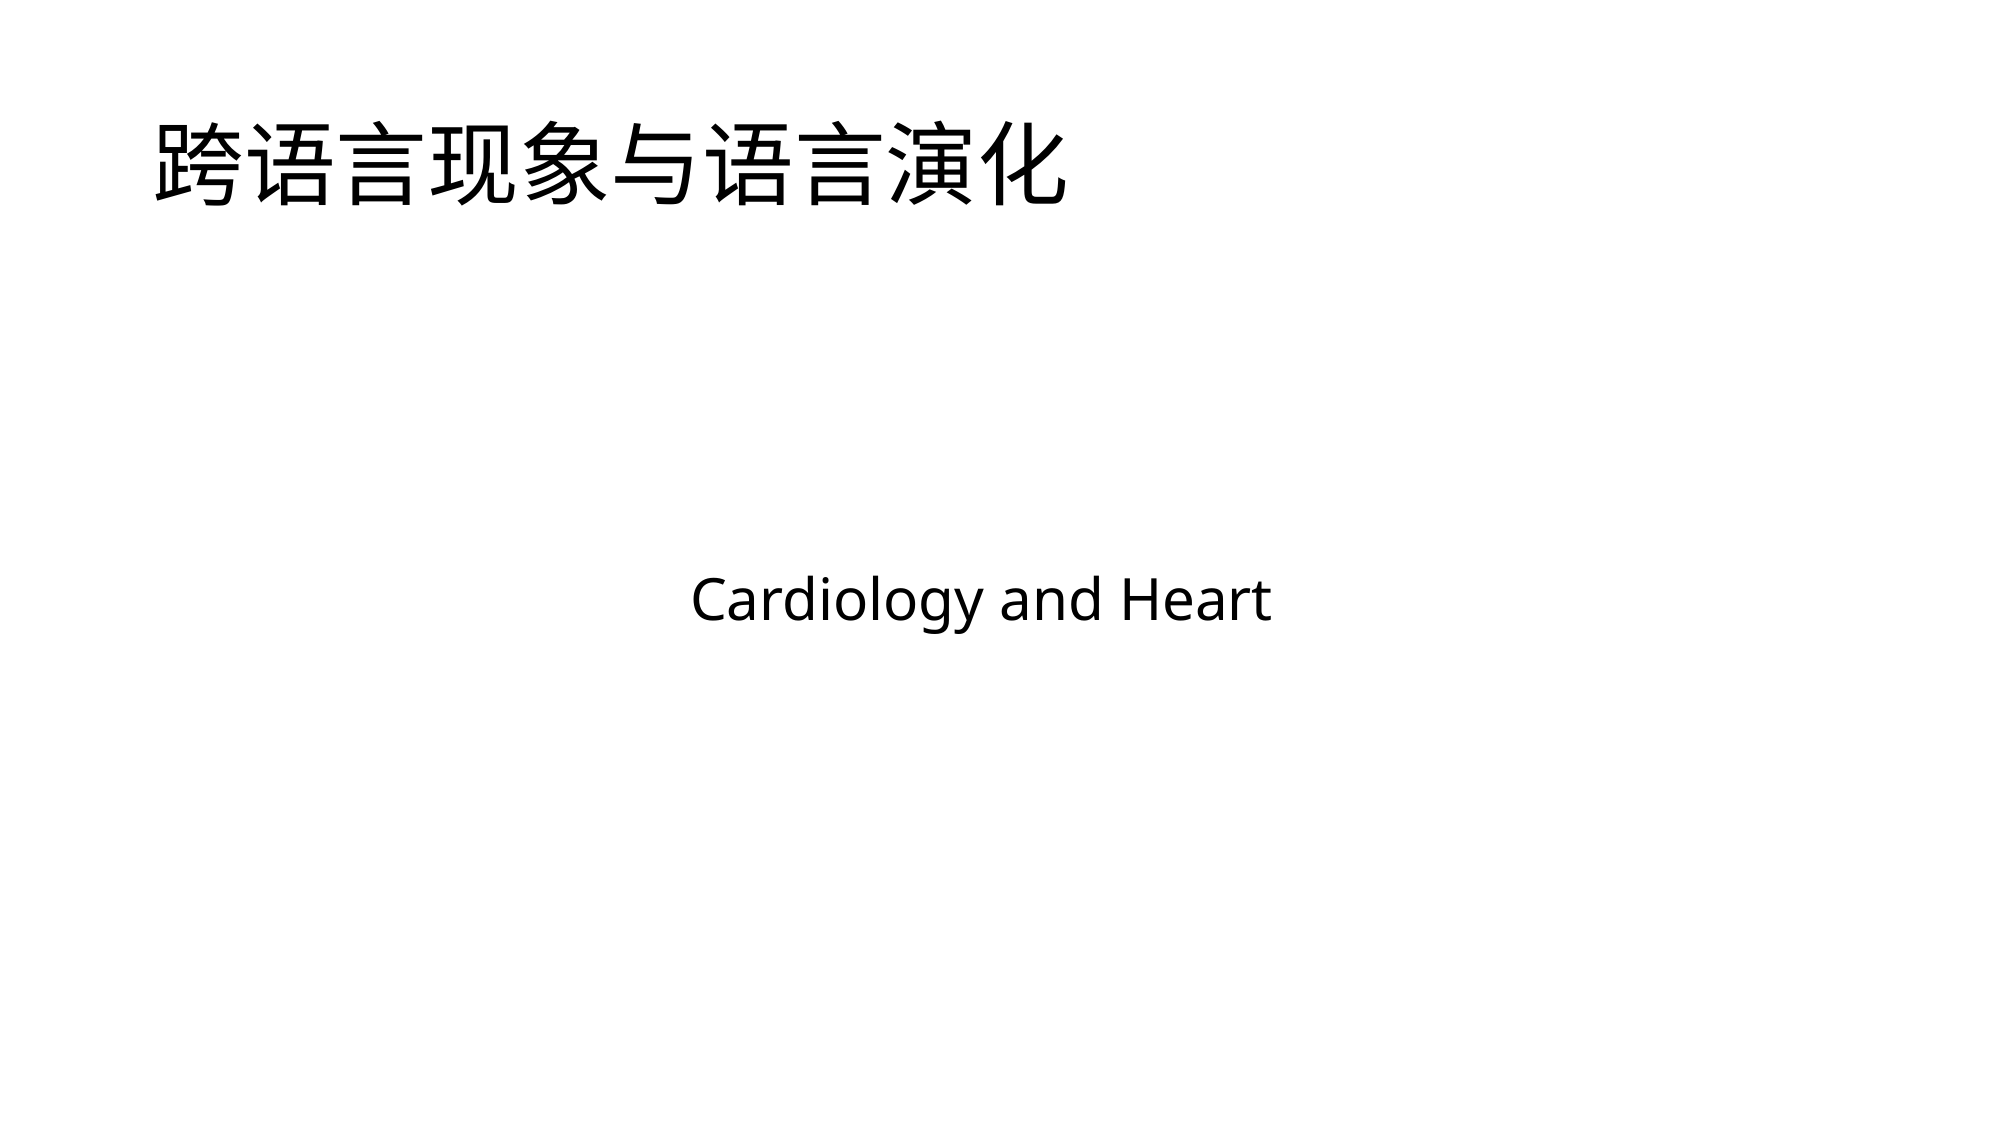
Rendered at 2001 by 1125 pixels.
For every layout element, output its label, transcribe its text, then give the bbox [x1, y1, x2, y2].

text_box Cardiology and Heart [675, 562, 1325, 641]
title 跨语言现象与语言演化 [137, 59, 1863, 278]
